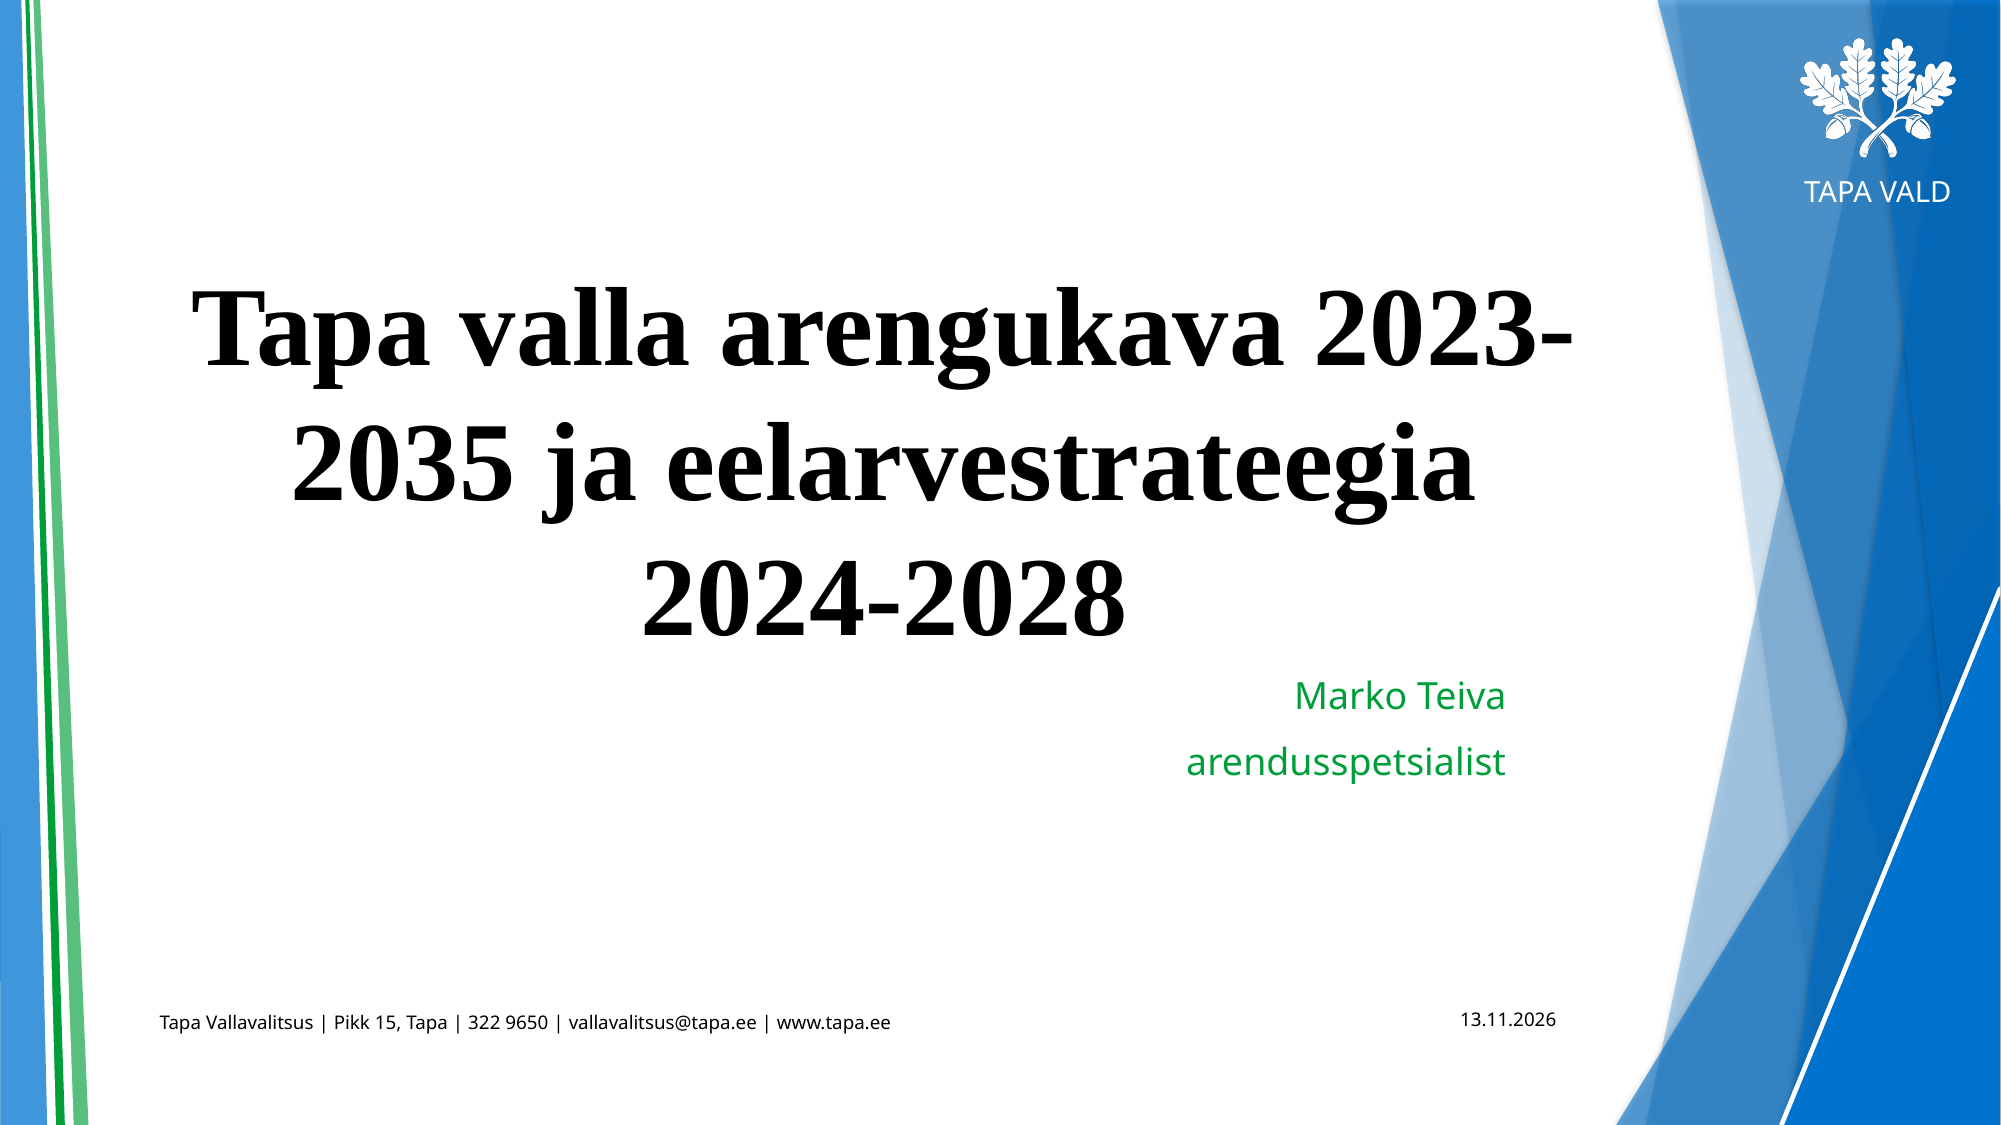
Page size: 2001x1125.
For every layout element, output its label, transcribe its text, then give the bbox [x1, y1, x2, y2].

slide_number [1421, 990, 1572, 1051]
title Tapa valla arengukava 2023-2035 ja eelarvestrateegia 2024-2028 [136, 185, 1632, 711]
subtitle Marko Teiva arendusspetsialist [247, 664, 1522, 845]
footer Tapa Vallavalitsus | Pikk 15, Tapa | 322 9650 | vallavalitsus@tapa.ee | www.tapa.ee [144, 992, 1396, 1053]
picture [1800, 38, 1956, 158]
